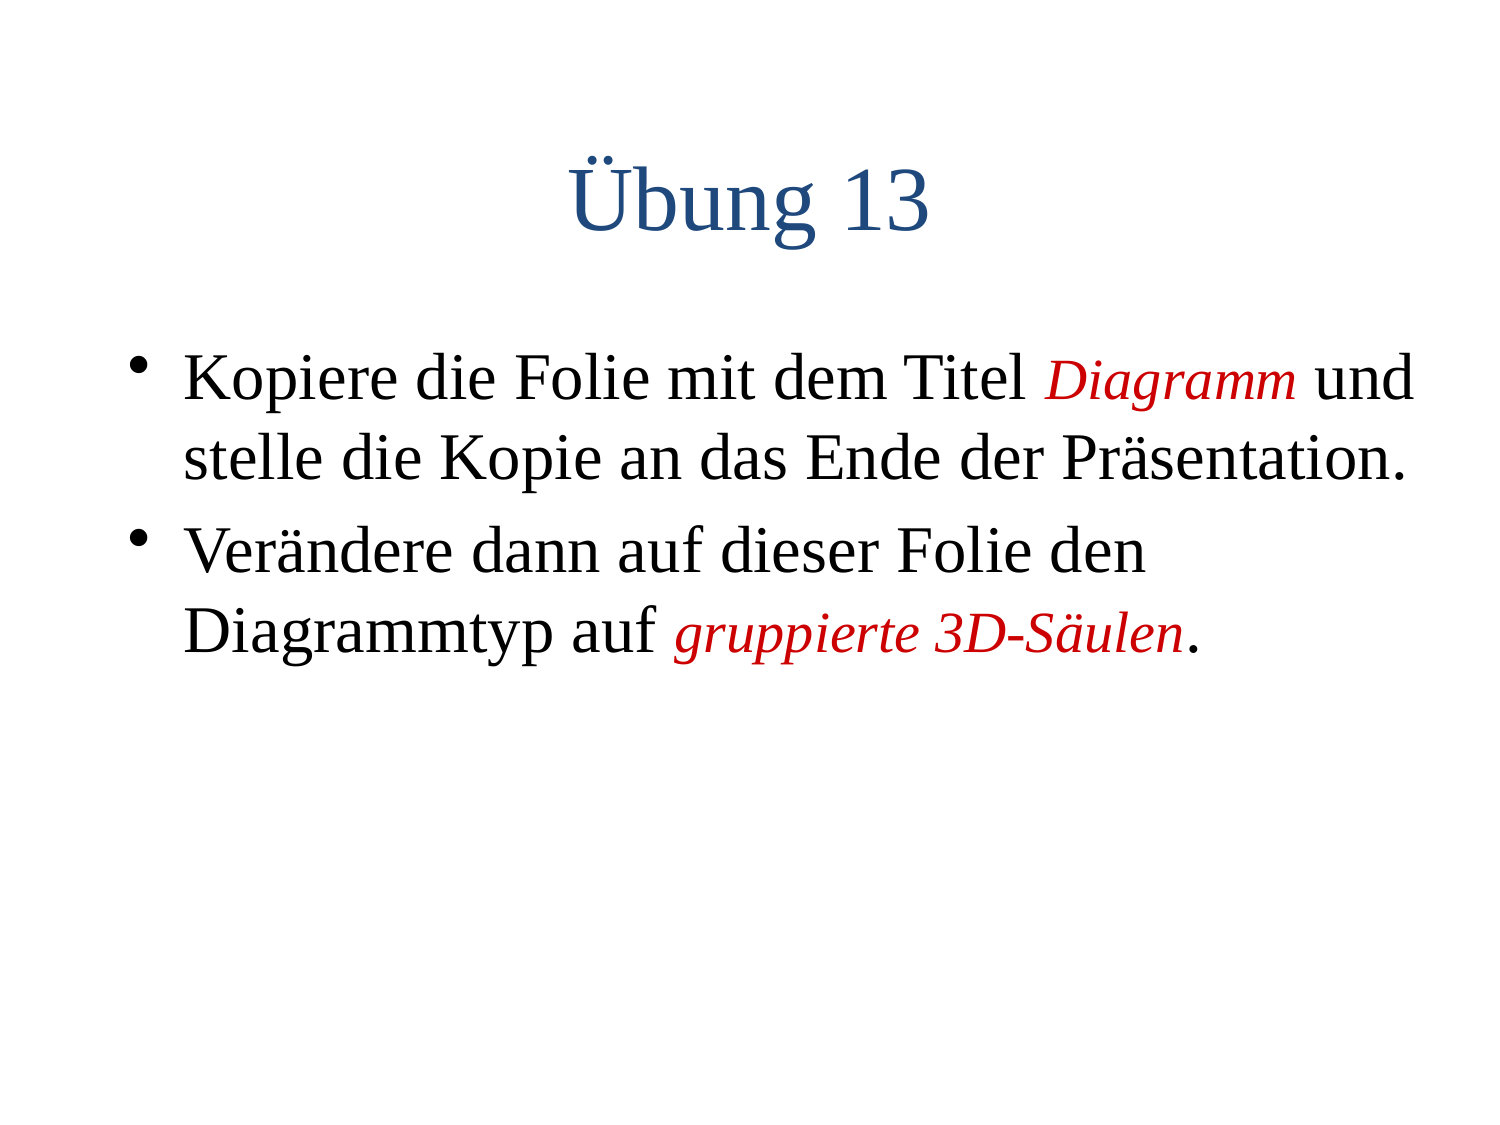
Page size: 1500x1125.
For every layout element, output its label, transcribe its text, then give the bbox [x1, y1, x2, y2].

title Übung 13 [112, 99, 1388, 288]
list Kopiere die Folie mit dem Titel Diagramm und stelle die Kopie an das Ende der Präsentation. Verändere dann auf dieser Folie den Diagrammtyp auf gruppierte 3D-Säulen. [112, 324, 1451, 1001]
